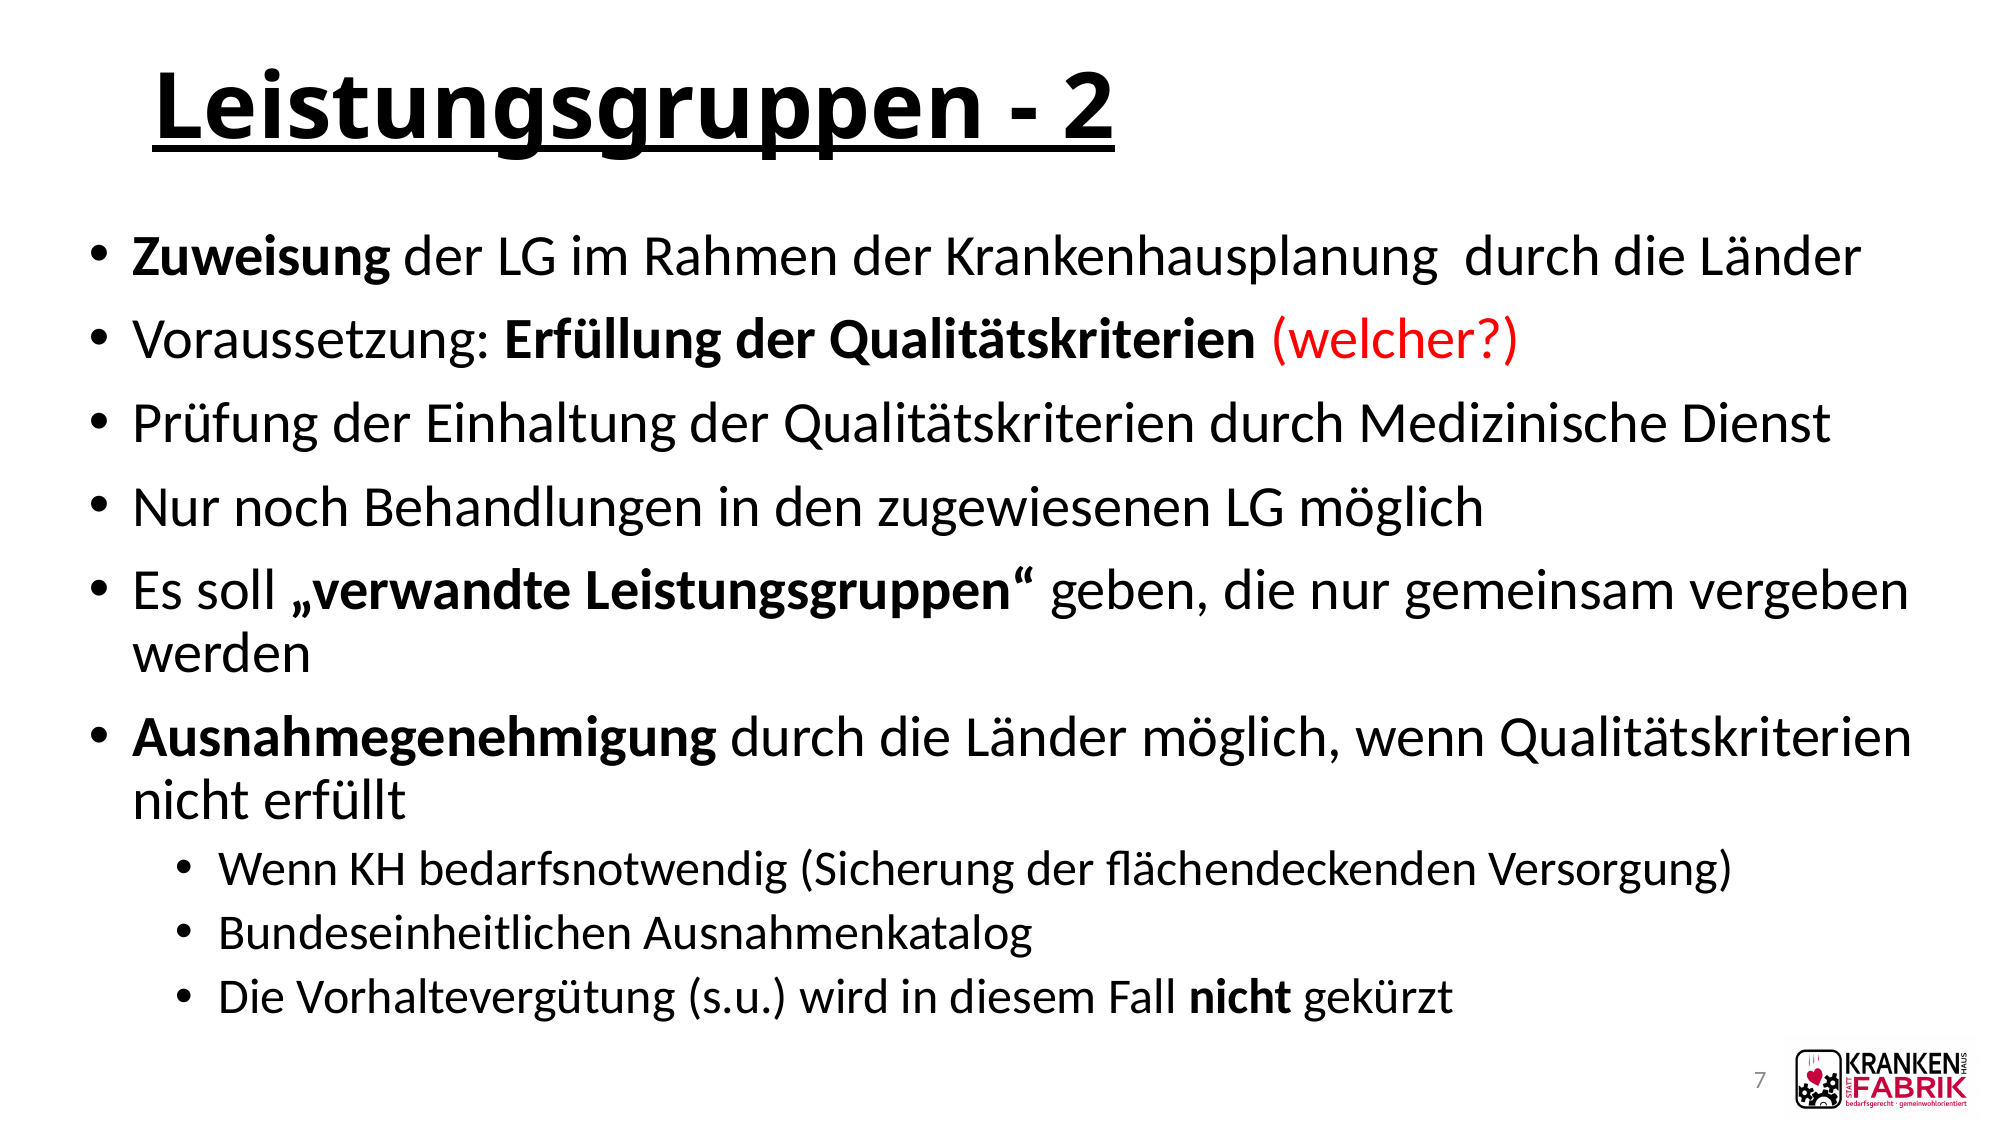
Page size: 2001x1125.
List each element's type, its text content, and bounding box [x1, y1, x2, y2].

picture [1781, 1035, 1981, 1123]
list Zuweisung der LG im Rahmen der Krankenhausplanung durch die Länder Voraussetzung: Erfüllung der Qualitätskriterien (welcher?) Prüfung der Einhaltung der Qualitätskriterien durch Medizinische Dienst Nur noch Behandlungen in den zugewiesenen LG möglich Es soll „verwandte Leistungsgruppen“ geben, die nur gemeinsam vergeben werden Ausnahmegenehmigung durch die Länder möglich, wenn Qualitätskriterien nicht erfüllt Wenn KH bedarfsnotwendig (Sicherung der flächendeckenden Versorgung) Bundeseinheitlichen Ausnahmenkatalog Die Vorhaltevergütung (s.u.) wird in diesem Fall nicht gekürzt [74, 217, 1930, 1043]
slide_number 7 [1331, 1049, 1782, 1109]
title Leistungsgruppen - 2 [137, 0, 1863, 217]
